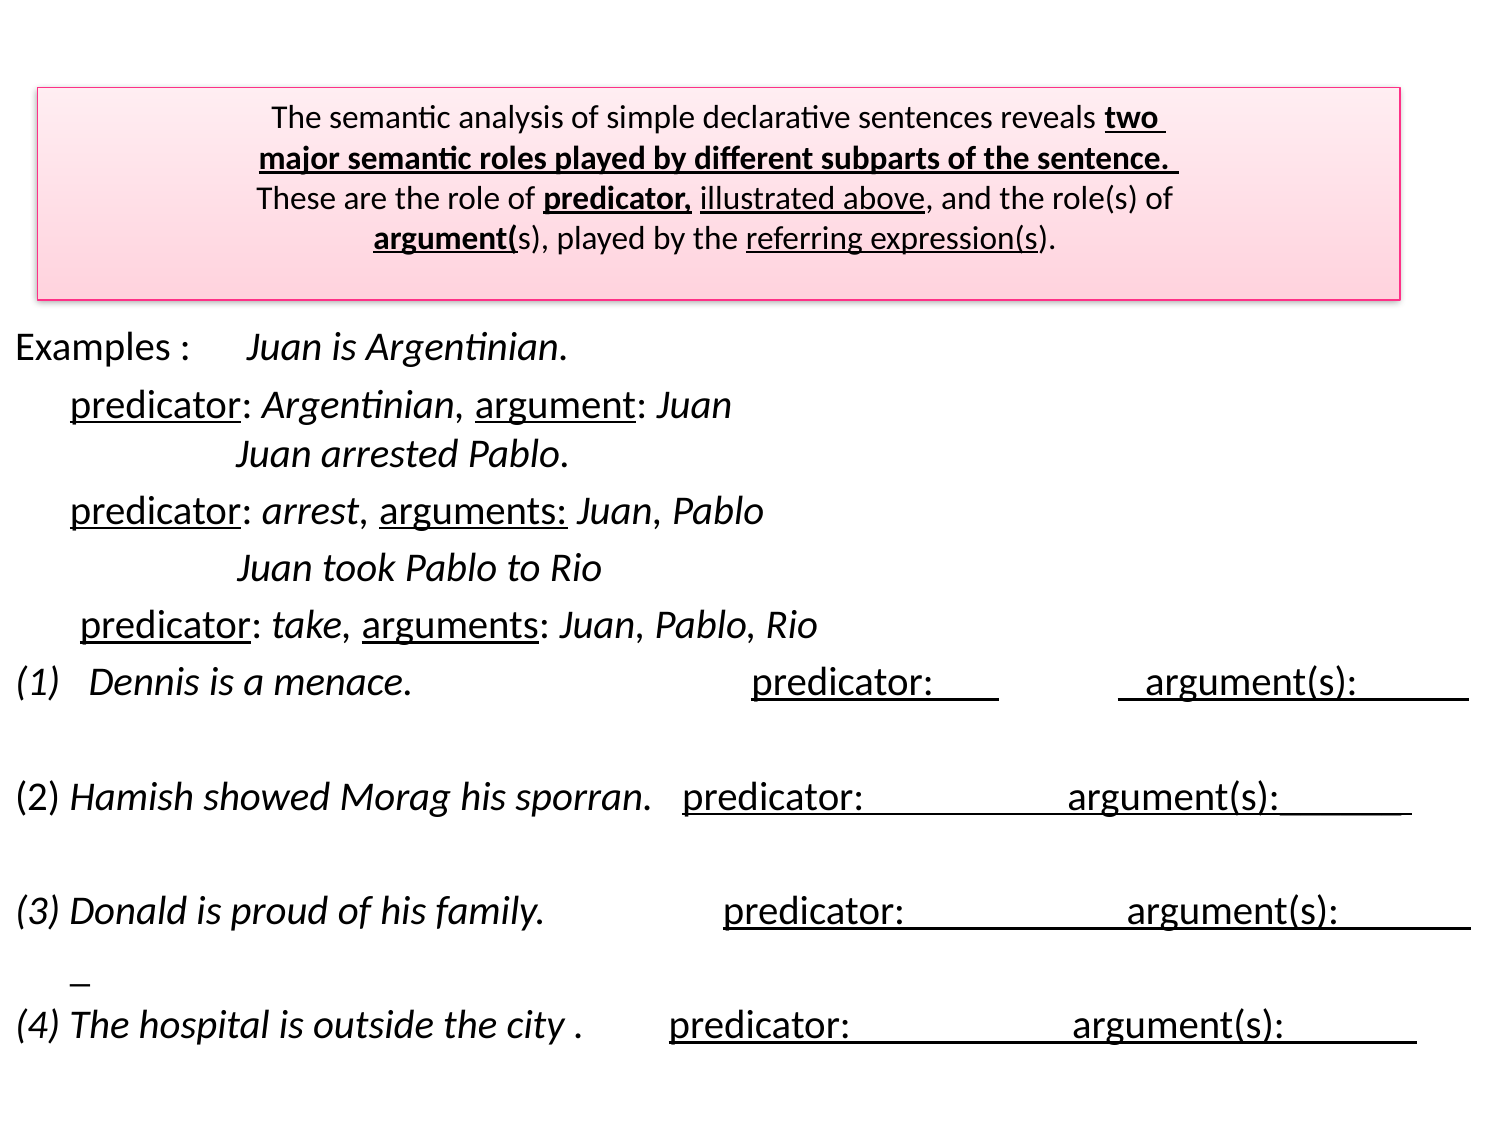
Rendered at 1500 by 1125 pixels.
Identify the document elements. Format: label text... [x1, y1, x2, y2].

title The semantic analysis of simple declarative sentences reveals two major semantic roles played by different subparts of the sentence. These are the role of predicator, illustrated above, and the role(s) of argument(s), played by the referring expression(s). [37, 87, 1401, 301]
list Examples : Juan is Argentinian. predicator: Argentinian, argument: Juan Juan arrested Pablo. predicator: arrest, arguments: Juan, Pablo Juan took Pablo to Rio predicator: take, arguments: Juan, Pablo, Rio Dennis is a menace. predicator: argument(s):_____ (2) Hamish showed Morag his sporran. predicator: argument(s):______ (3) Donald is proud of his family. predicator: argument(s):_____ _ _ (4) The hospital is outside the city . predicator: argument(s):______ [0, 312, 1500, 1088]
